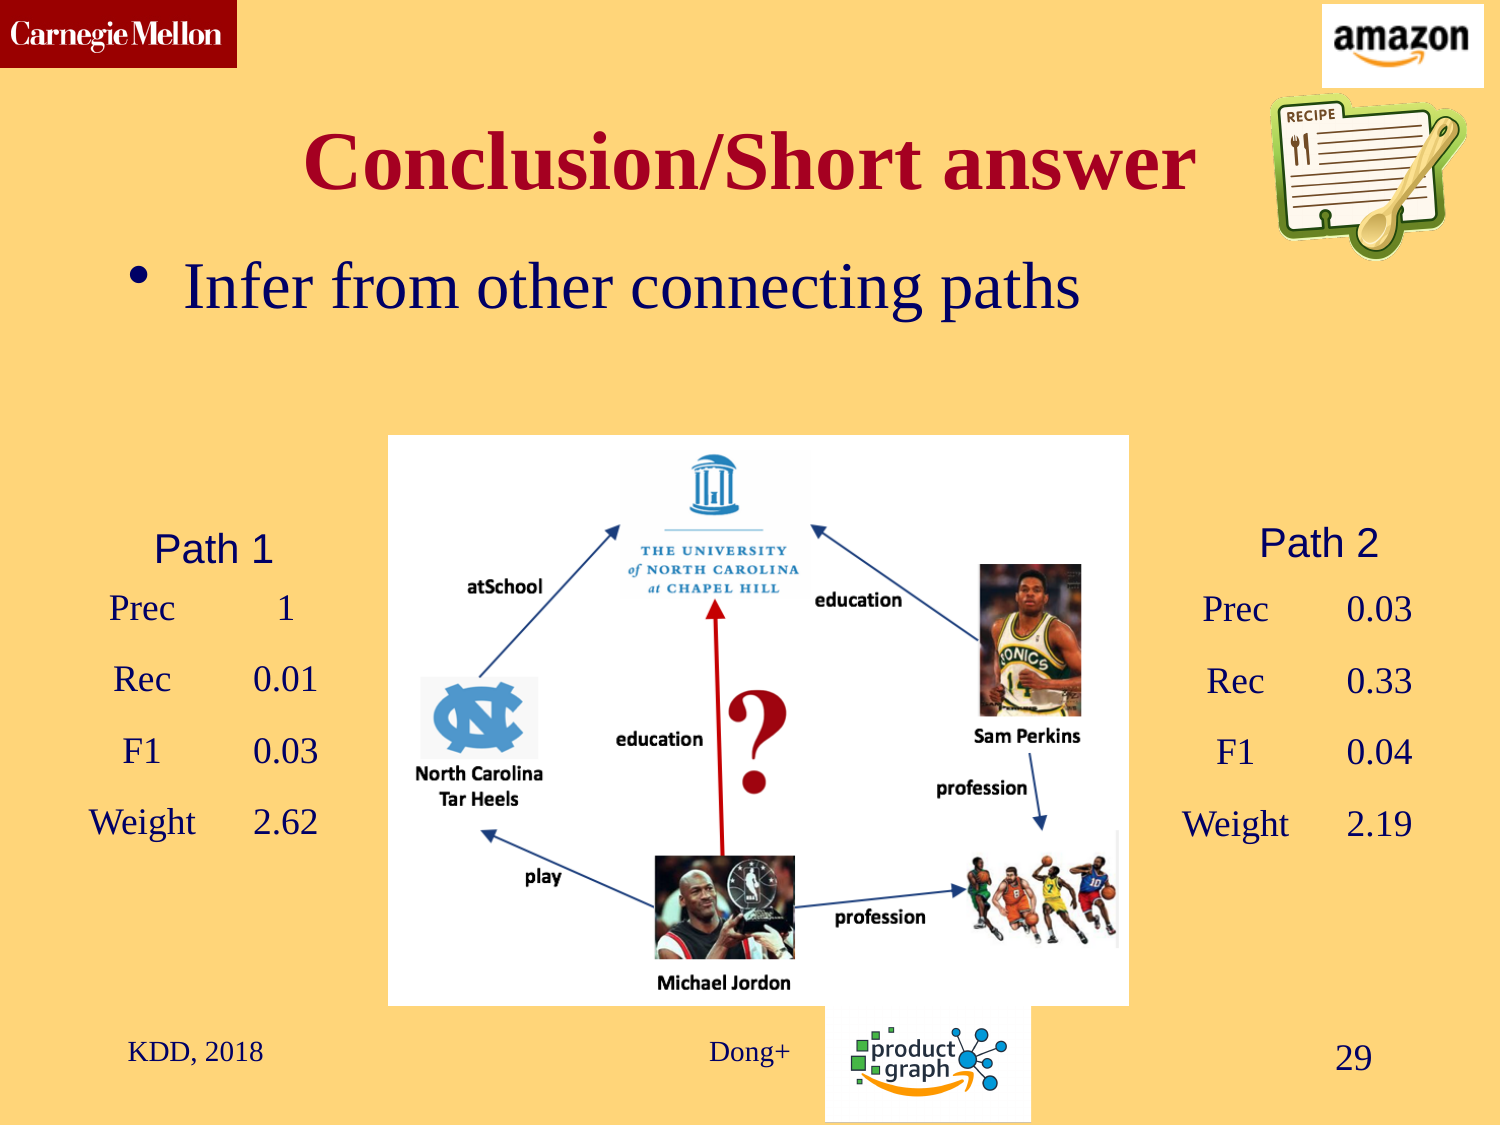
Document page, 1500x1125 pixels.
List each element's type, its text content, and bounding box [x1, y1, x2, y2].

table_cell Rec [1164, 645, 1308, 716]
table_cell 2.62 [214, 786, 358, 858]
table_cell 0.01 [214, 643, 358, 715]
table_cell F1 [1164, 716, 1308, 788]
title Conclusion/Short answer [112, 99, 1265, 213]
table_cell 2.19 [1308, 788, 1451, 859]
footer Dong+ [512, 1024, 988, 1101]
picture [1322, 4, 1484, 88]
table_cell 0.03 [214, 715, 358, 786]
picture [387, 435, 1129, 1006]
list Infer from other connecting paths [112, 234, 1476, 941]
table_cell Rec [70, 643, 214, 715]
table_cell F1 [70, 715, 214, 786]
table_cell 0.04 [1308, 716, 1451, 788]
table_header Prec [1164, 573, 1308, 645]
slide_number KDD, 2018 [112, 1024, 426, 1101]
table_header 0.03 [1308, 573, 1451, 645]
picture [1270, 93, 1468, 261]
table_cell Weight [70, 786, 214, 858]
table_cell Weight [1164, 788, 1308, 859]
text_box Path 2 [1201, 500, 1438, 566]
slide_number 29 [1074, 1024, 1388, 1101]
text_box Path 1 [96, 506, 333, 572]
picture [0, 0, 237, 68]
table_header 1 [214, 572, 358, 643]
table_cell 0.33 [1308, 645, 1451, 716]
table_header Prec [70, 572, 214, 643]
